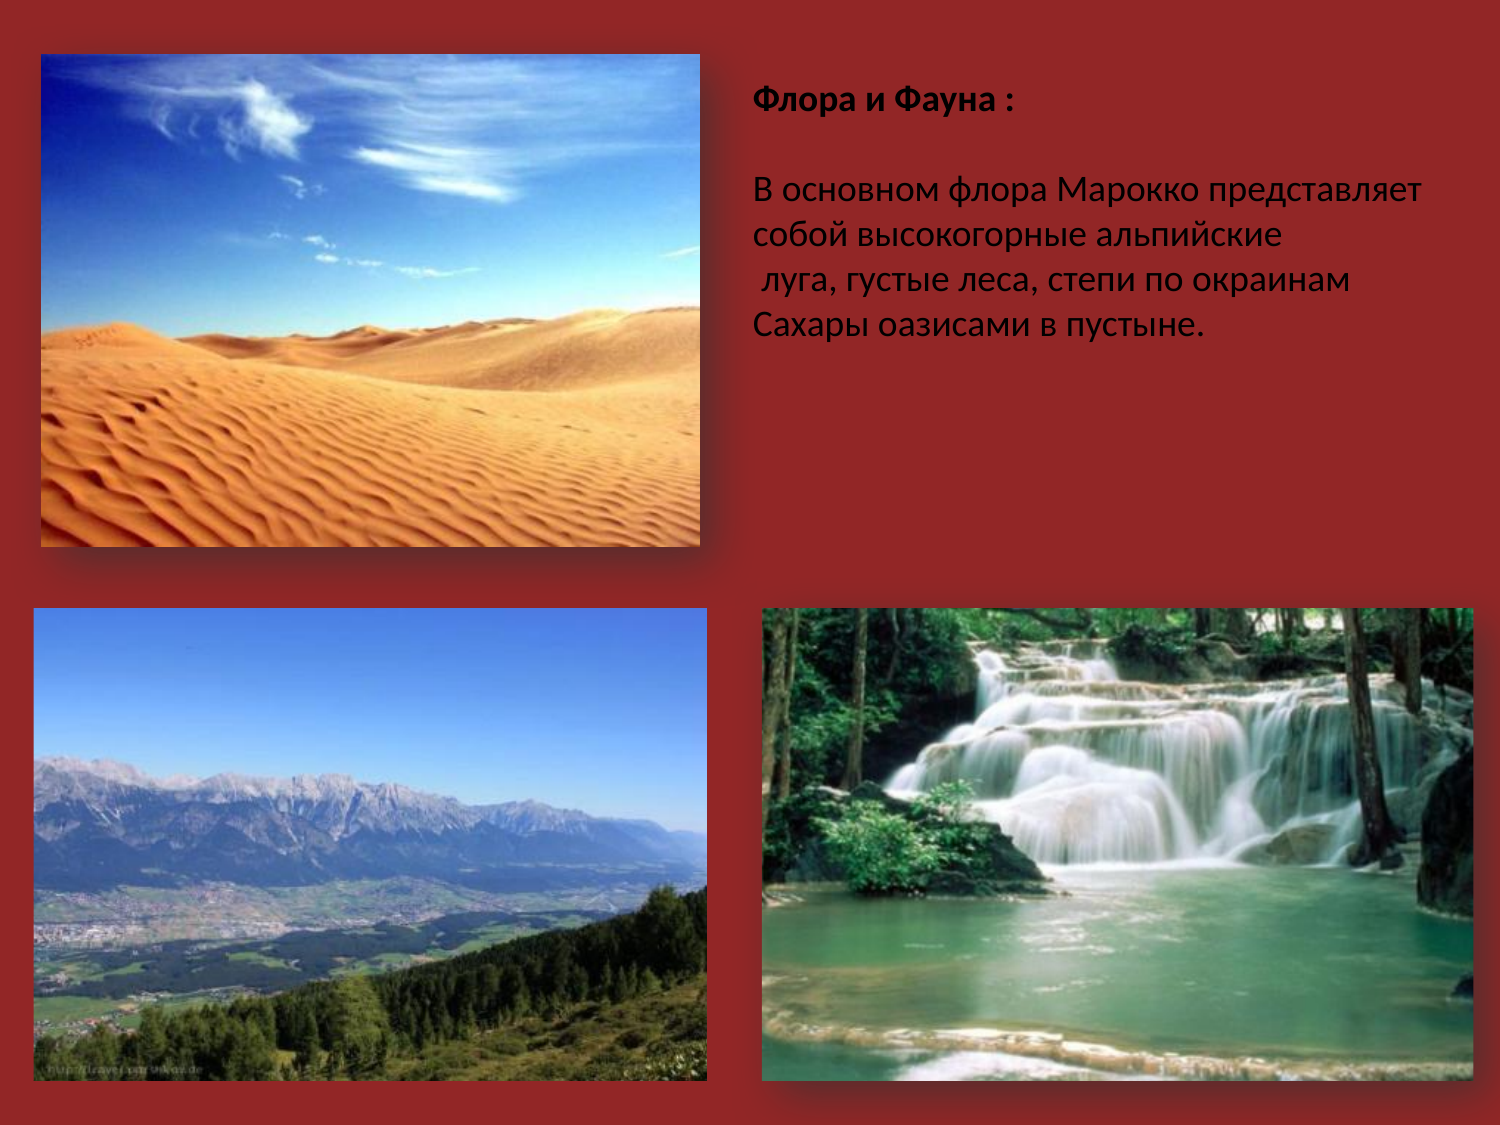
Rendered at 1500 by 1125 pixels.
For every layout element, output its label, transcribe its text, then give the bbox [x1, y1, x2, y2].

picture [761, 608, 1474, 1081]
picture [33, 608, 708, 1081]
text_box Флора и Фауна : В основном флора Марокко представляет собой высокогорные альпийские луга, густые леса, степи по окраинам Сахары оазисами в пустыне. [738, 66, 1474, 352]
picture [41, 54, 700, 548]
